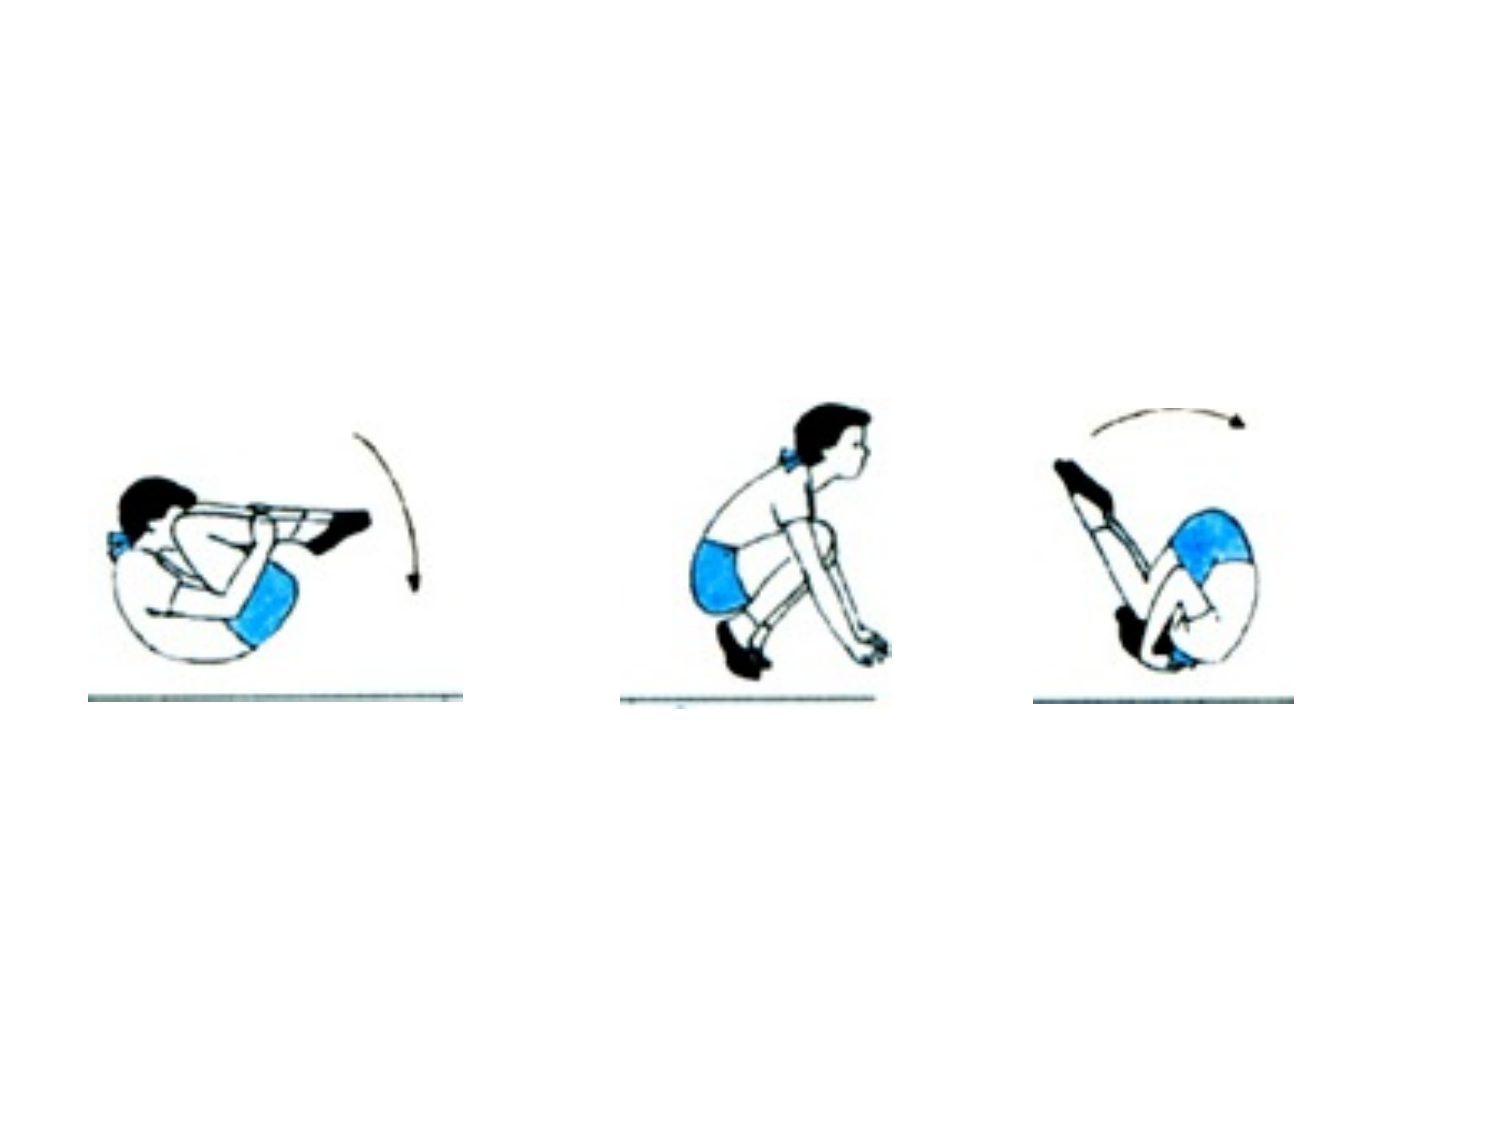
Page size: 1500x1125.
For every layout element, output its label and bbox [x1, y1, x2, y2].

picture [88, 396, 464, 702]
picture [619, 396, 892, 710]
picture [1033, 408, 1294, 705]
